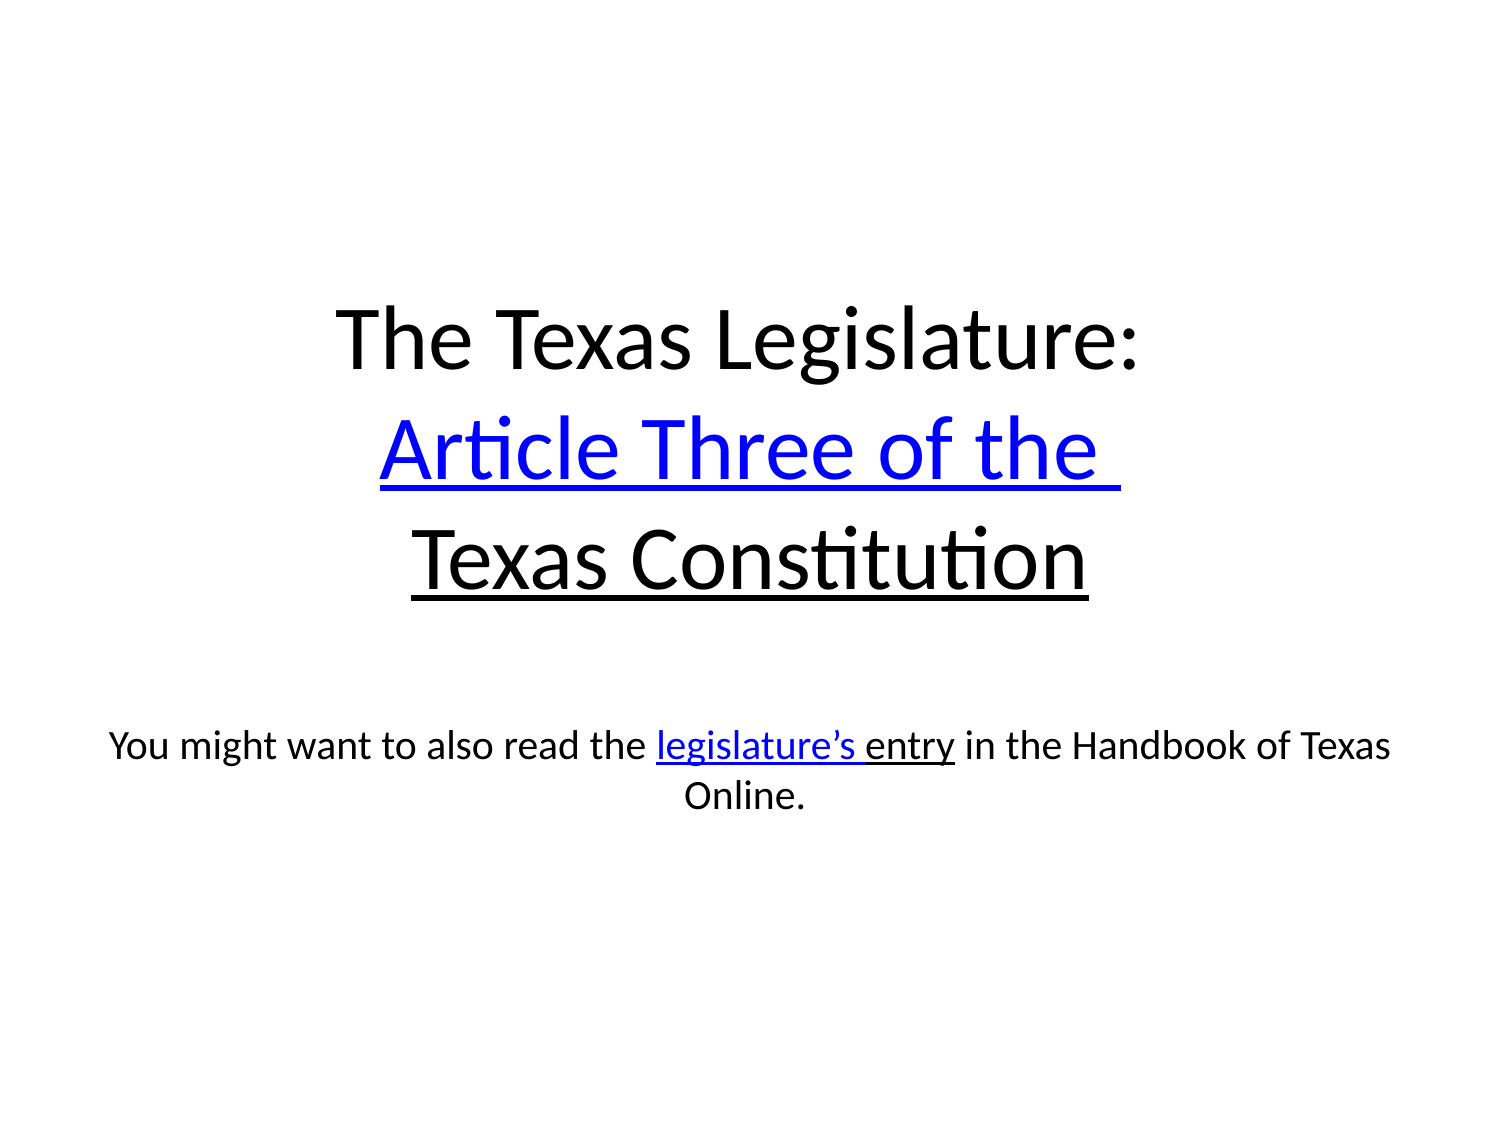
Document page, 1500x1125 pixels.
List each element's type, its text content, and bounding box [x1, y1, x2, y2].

title The Texas Legislature: Article Three of the Texas Constitution You might want to also read the legislature’s entry in the Handbook of Texas Online. [75, 45, 1425, 1050]
